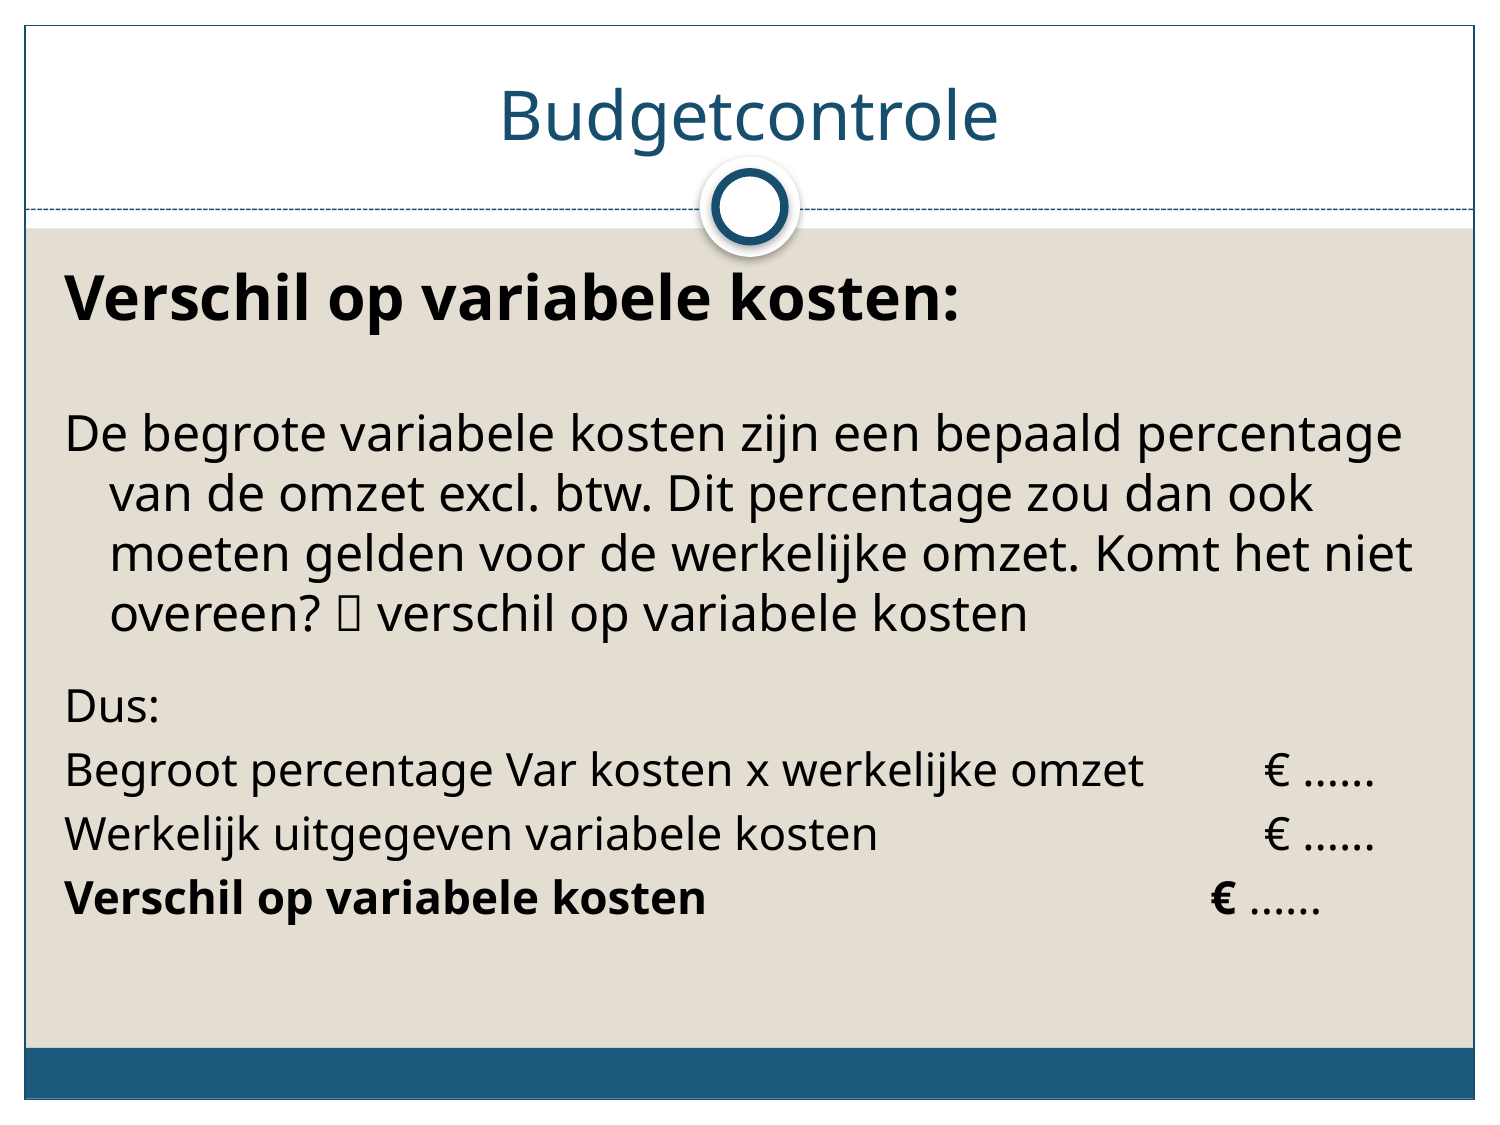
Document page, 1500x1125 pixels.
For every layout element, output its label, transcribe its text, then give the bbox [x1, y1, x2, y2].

title Budgetcontrole [49, 37, 1450, 162]
list Verschil op variabele kosten: De begrote variabele kosten zijn een bepaald percentage van de omzet excl. btw. Dit percentage zou dan ook moeten gelden voor de werkelijke omzet. Komt het niet overeen?  verschil op variabele kosten Dus: Begroot percentage Var kosten x werkelijke omzet € ...... Werkelijk uitgegeven variabele kosten € ...... Verschil op variabele kosten € ...... [49, 250, 1445, 1001]
